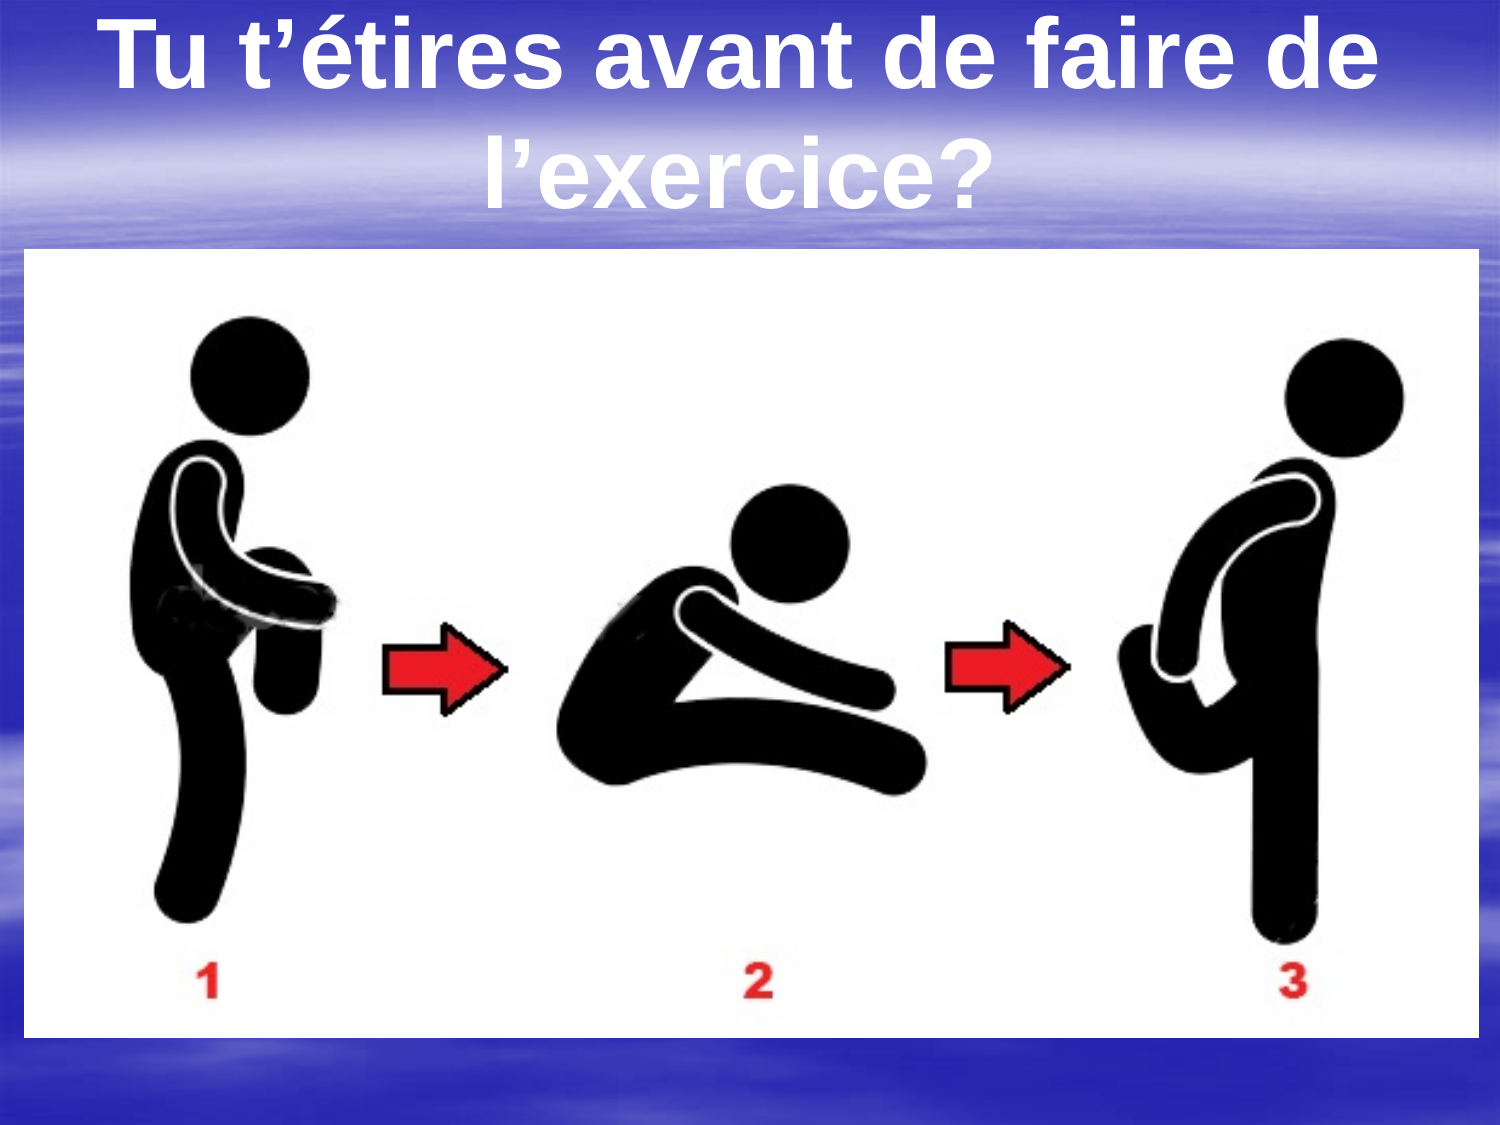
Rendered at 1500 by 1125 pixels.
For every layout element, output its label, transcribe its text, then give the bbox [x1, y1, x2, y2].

picture [24, 249, 1479, 1038]
title Tu t’étires avant de faire de l’exercice? [41, 0, 1438, 218]
